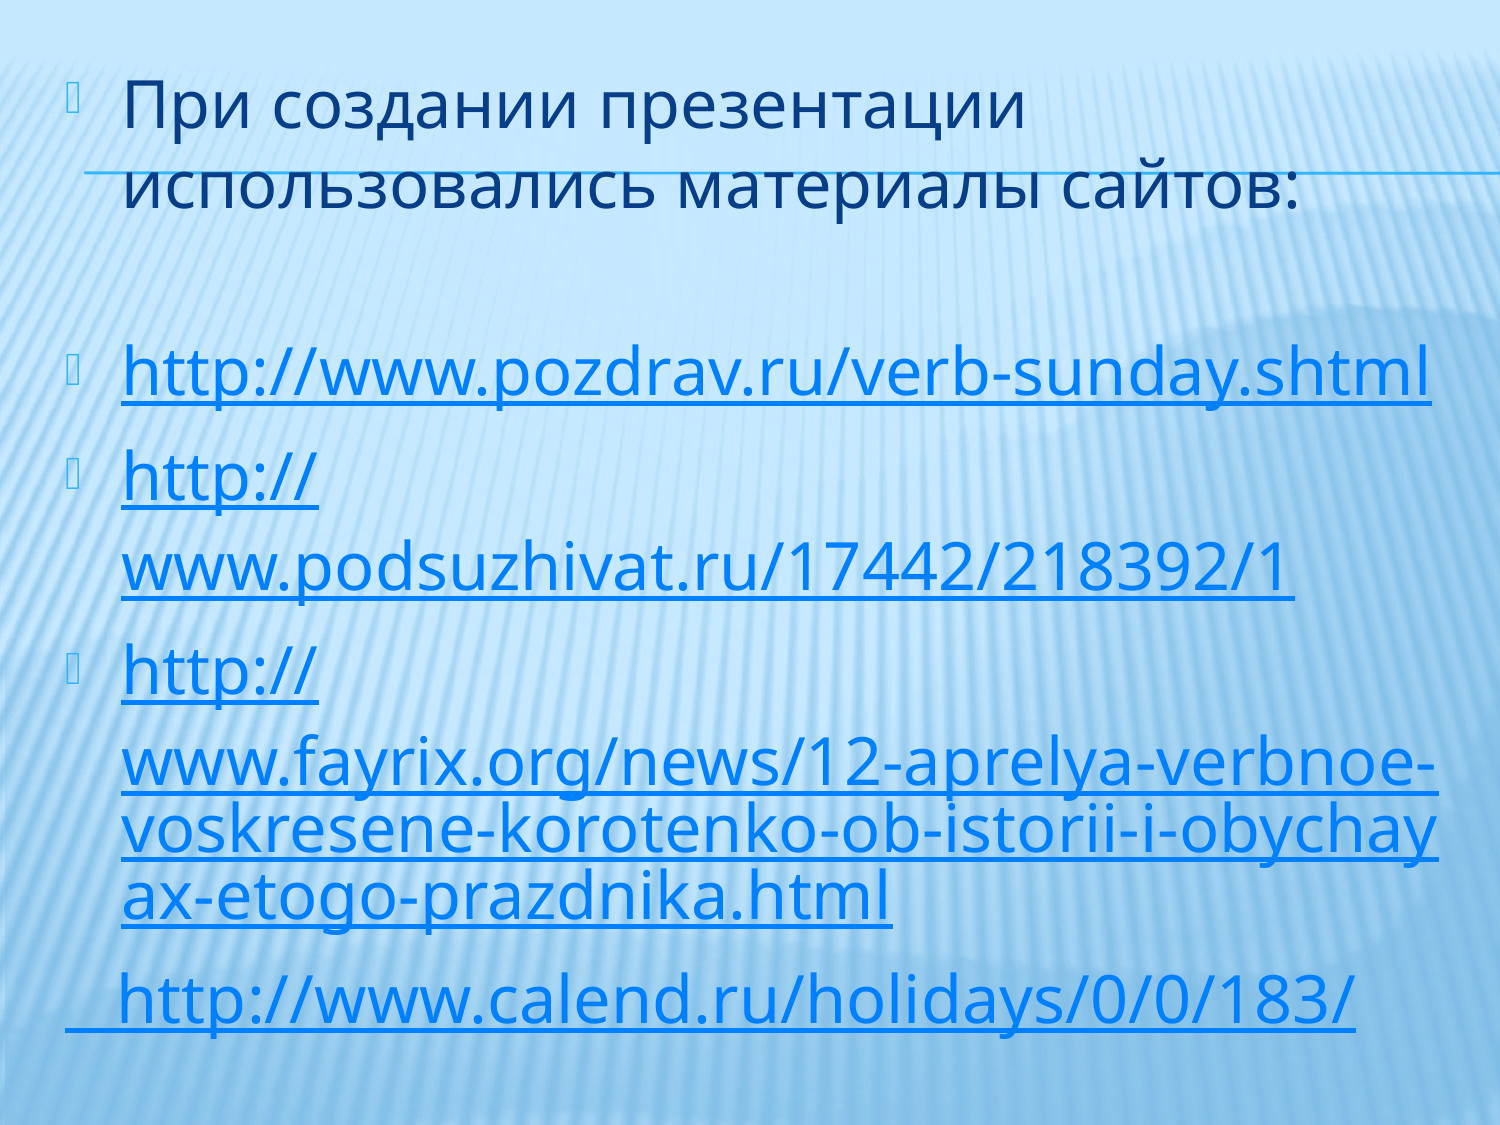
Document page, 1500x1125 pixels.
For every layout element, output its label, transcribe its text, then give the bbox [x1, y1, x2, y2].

list При создании презентации использовались материалы сайтов: http://www.pozdrav.ru/verb-sunday.shtml http://www.podsuzhivat.ru/17442/218392/1 http://www.fayrix.org/news/12-aprelya-verbnoe-voskresene-korotenko-ob-istorii-i-obychayax-etogo-prazdnika.html http://www.calend.ru/holidays/0/0/183/ [49, 54, 1476, 1107]
